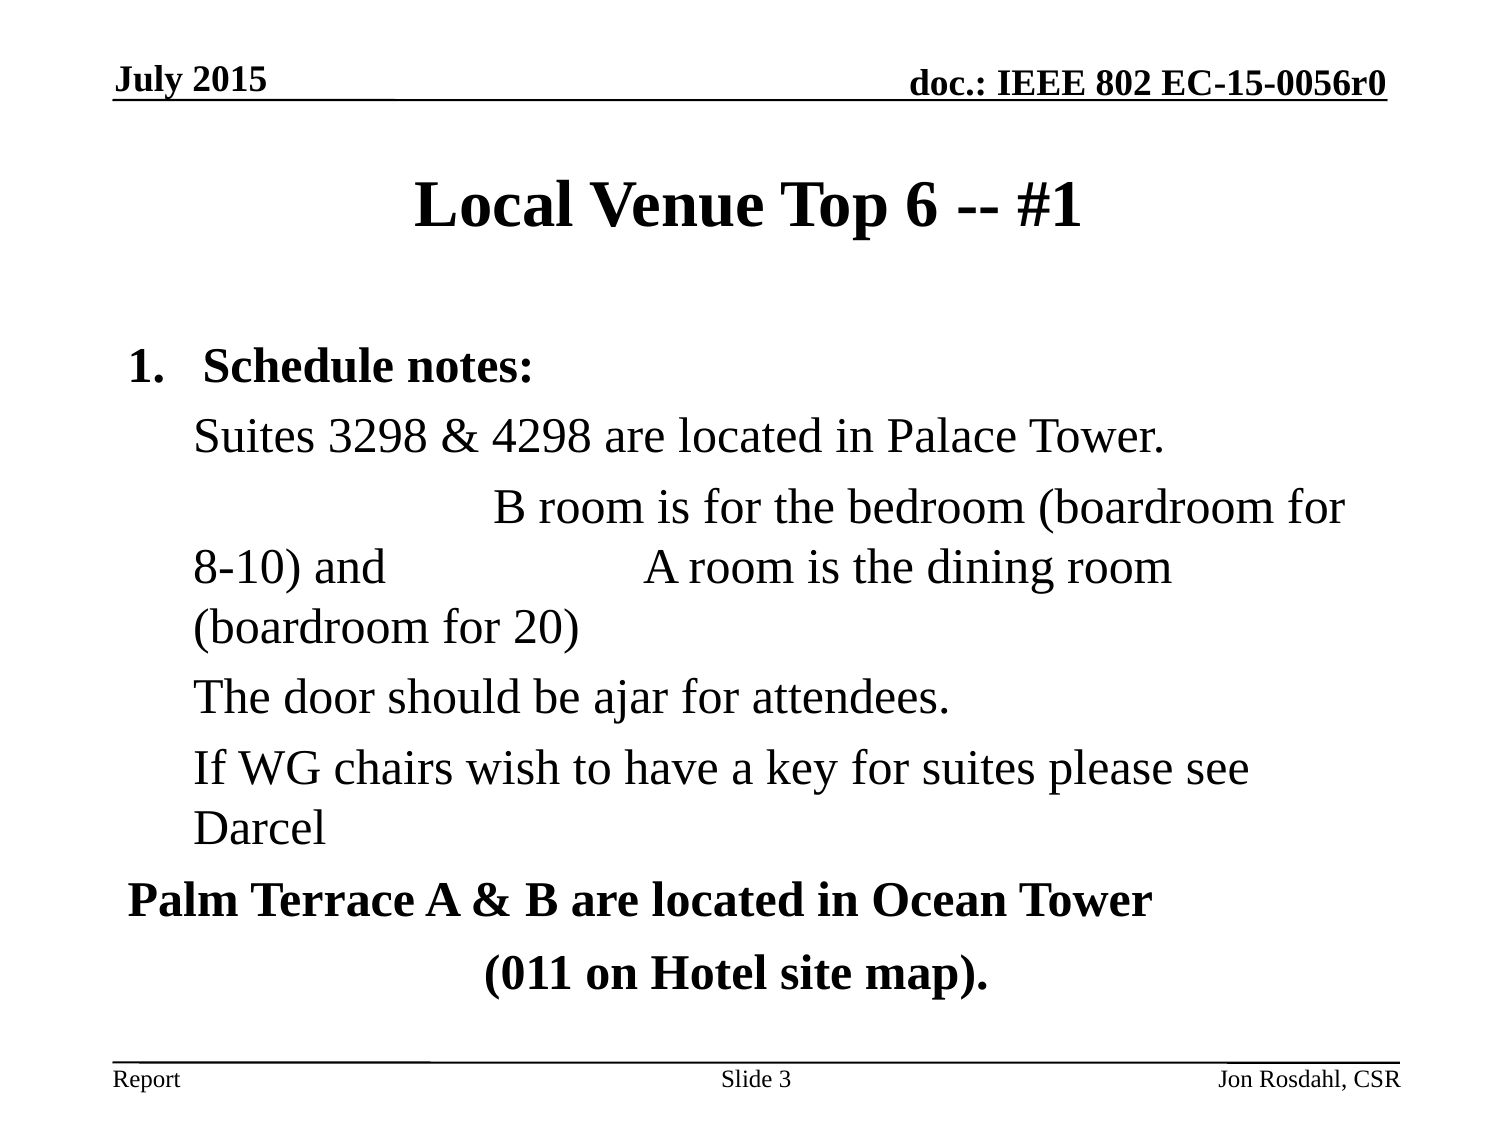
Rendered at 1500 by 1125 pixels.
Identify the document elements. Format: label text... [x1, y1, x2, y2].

footer Jon Rosdahl, CSR [878, 1061, 1402, 1093]
list Schedule notes: Suites 3298 & 4298 are located in Palace Tower. B room is for the bedroom (boardroom for 8-10) and A room is the dining room (boardroom for 20) The door should be ajar for attendees. If WG chairs wish to have a key for suites please see Darcel Palm Terrace A & B are located in Ocean Tower (011 on Hotel site map). [112, 324, 1388, 1000]
title Local Venue Top 6 -- #1 [112, 112, 1388, 288]
slide_number Slide 3 [712, 1061, 800, 1123]
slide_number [114, 54, 423, 100]
